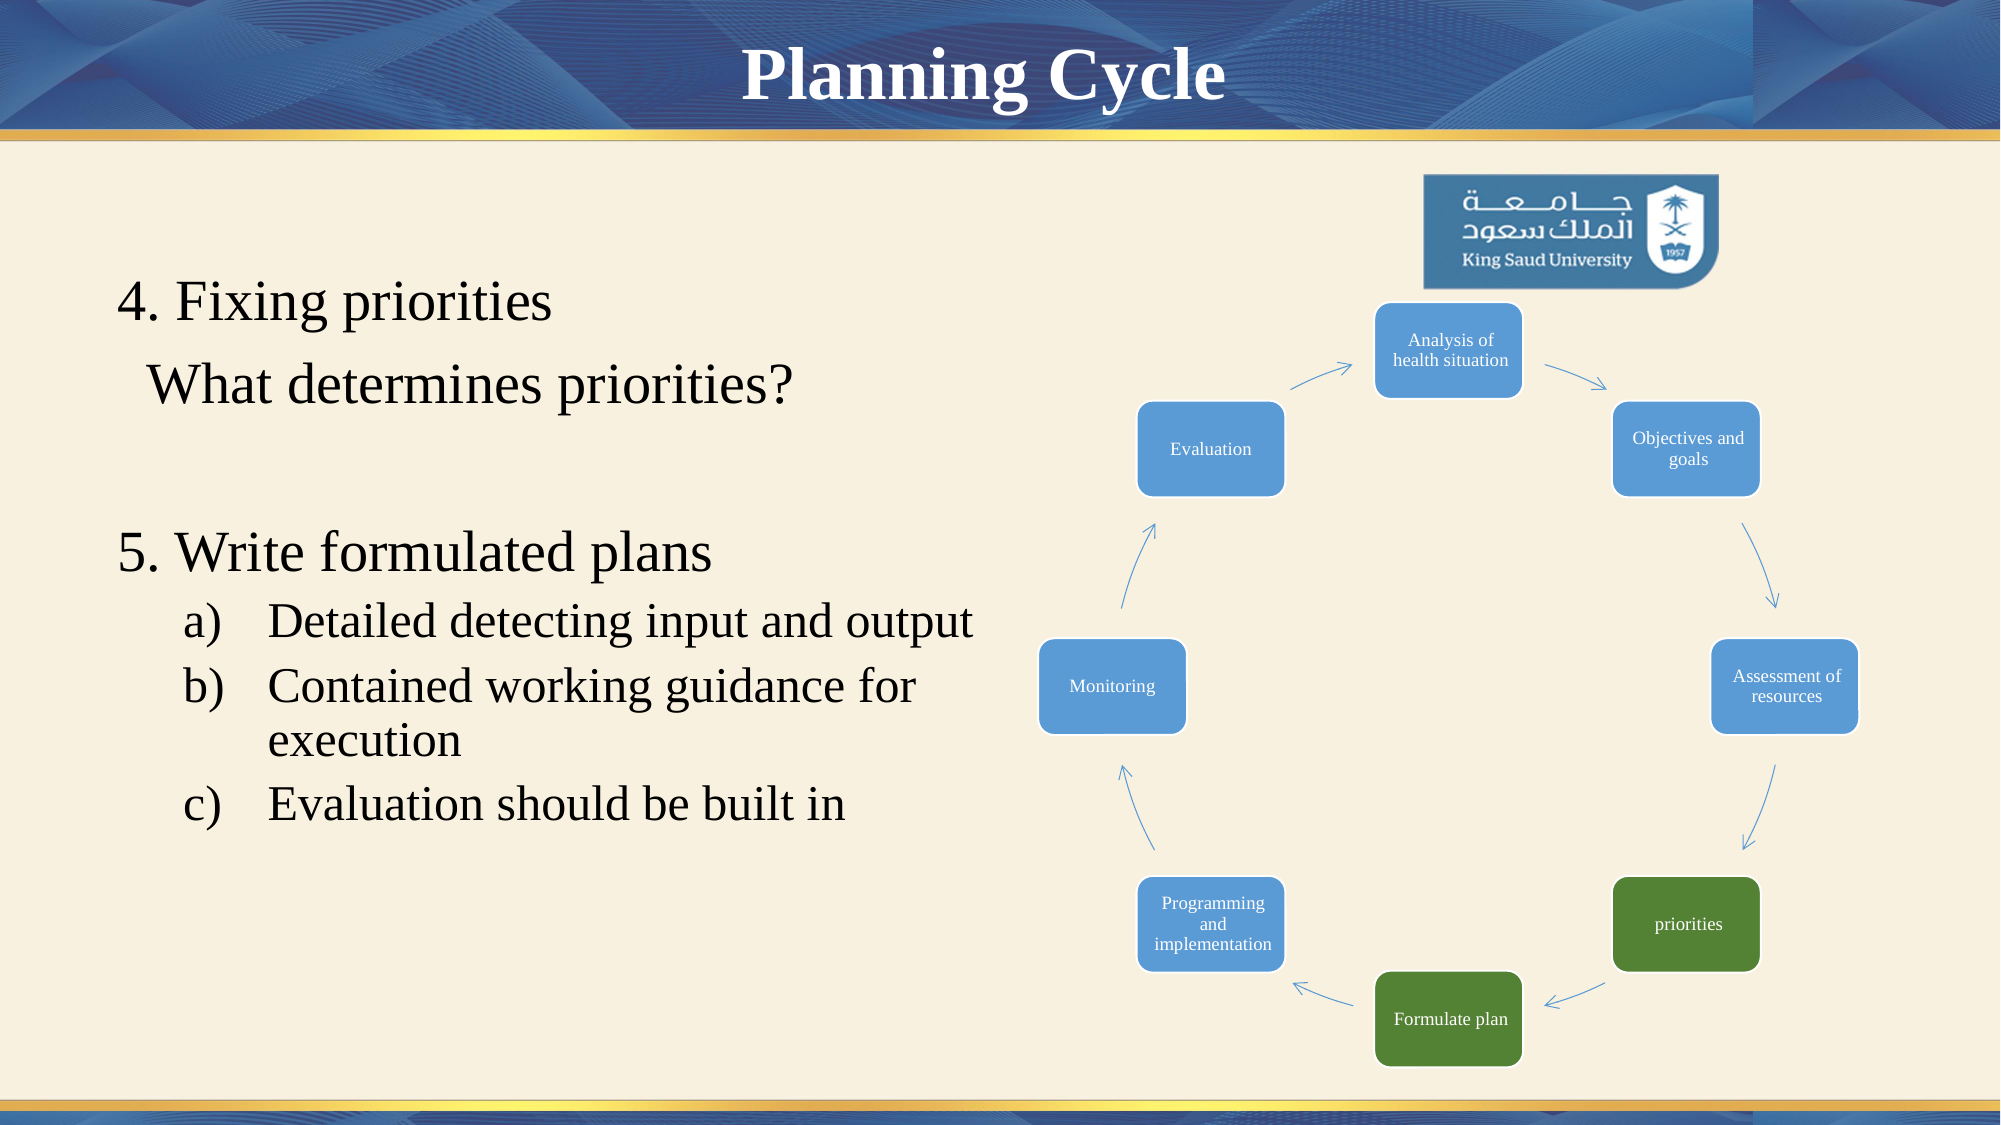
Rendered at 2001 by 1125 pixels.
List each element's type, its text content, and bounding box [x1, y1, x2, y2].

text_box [999, 297, 1898, 1068]
list 4. Fixing priorities What determines priorities? 5. Write formulated plans Detailed detecting input and output Contained working guidance for execution Evaluation should be built in [102, 262, 1000, 977]
title Planning Cycle [241, 6, 1746, 144]
picture [0, 0, 2001, 1125]
